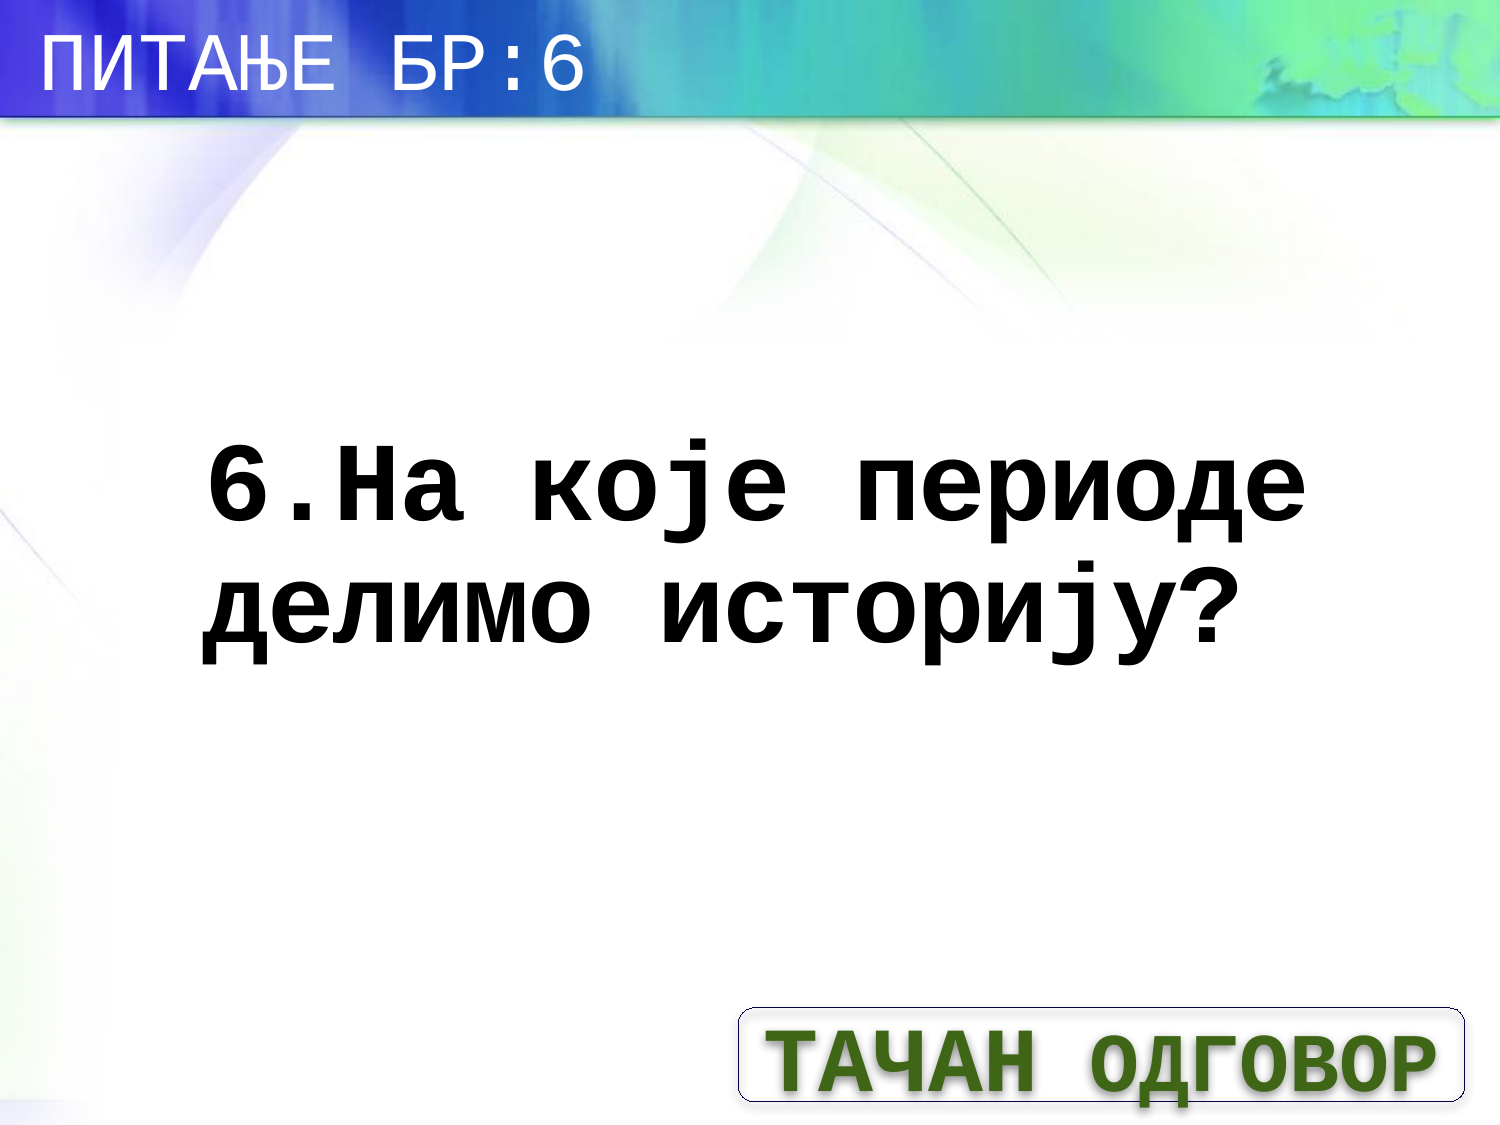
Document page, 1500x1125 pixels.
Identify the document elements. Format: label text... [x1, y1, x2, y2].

picture [0, 0, 1500, 1125]
text_box ПИТАЊЕ БР:6 [23, 0, 621, 115]
text_box ТАЧАН ОДГОВОР [738, 1007, 1465, 1102]
title 6.На које периоде делимо историју? [70, 128, 1442, 961]
